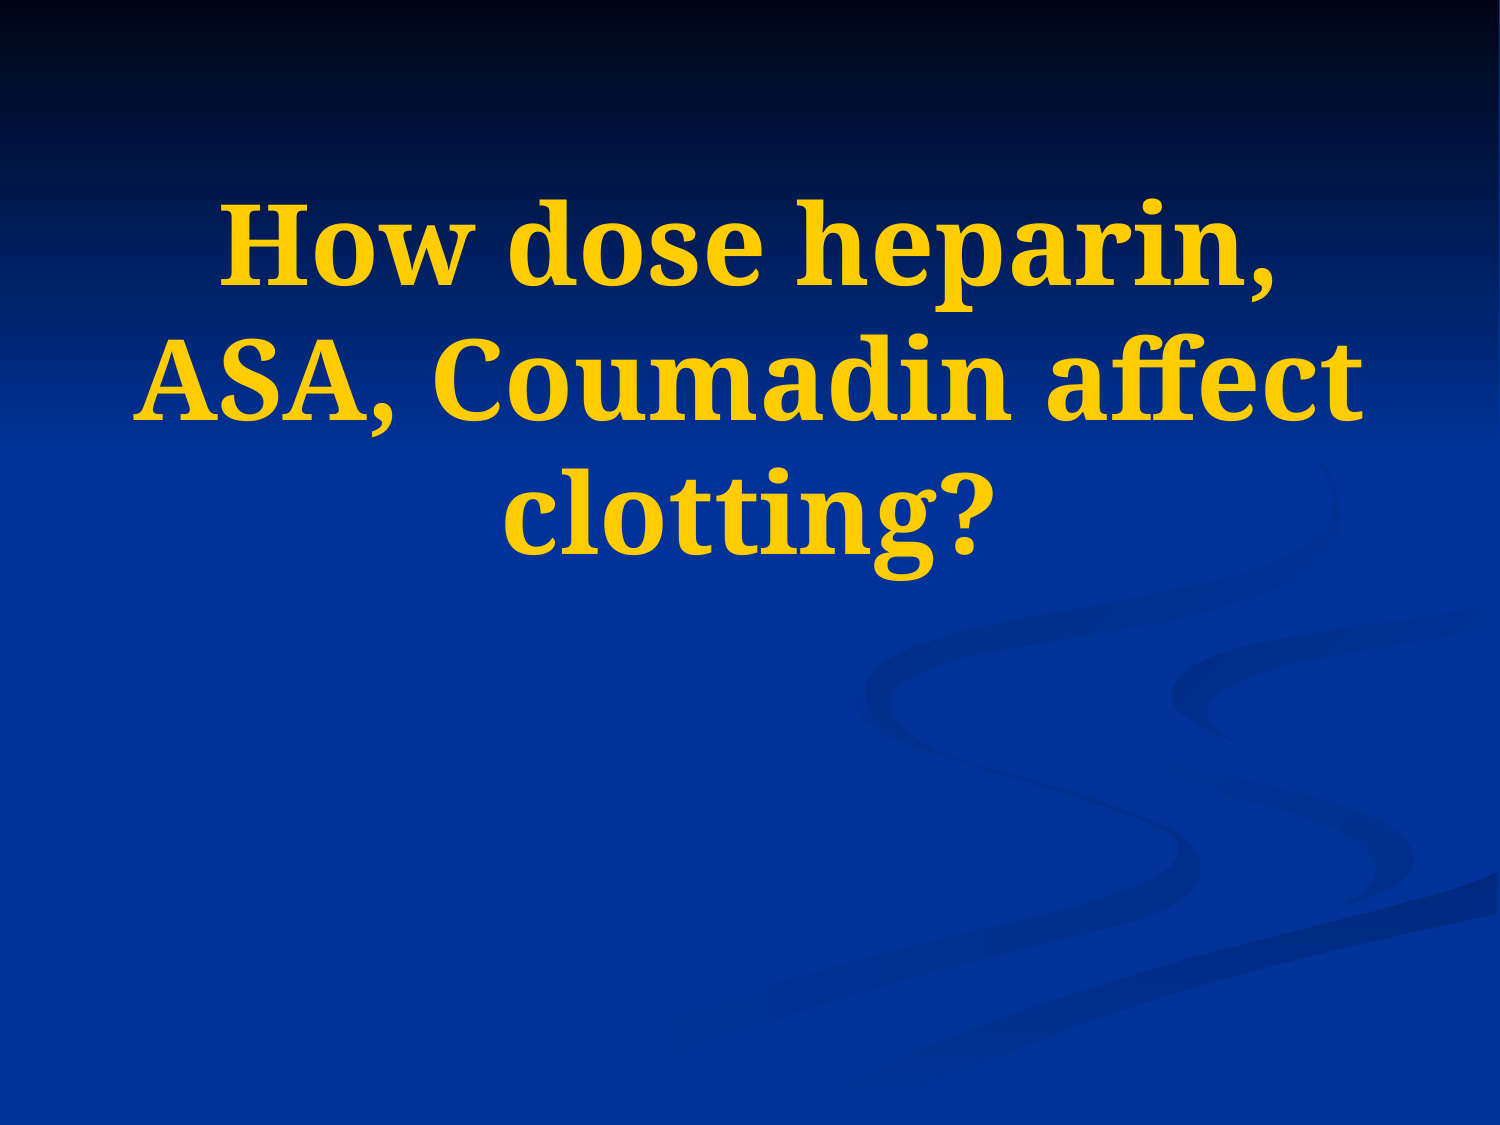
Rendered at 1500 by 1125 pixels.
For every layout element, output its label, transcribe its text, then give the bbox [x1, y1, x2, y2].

title How dose heparin, ASA, Coumadin affect clotting? [112, 284, 1388, 601]
